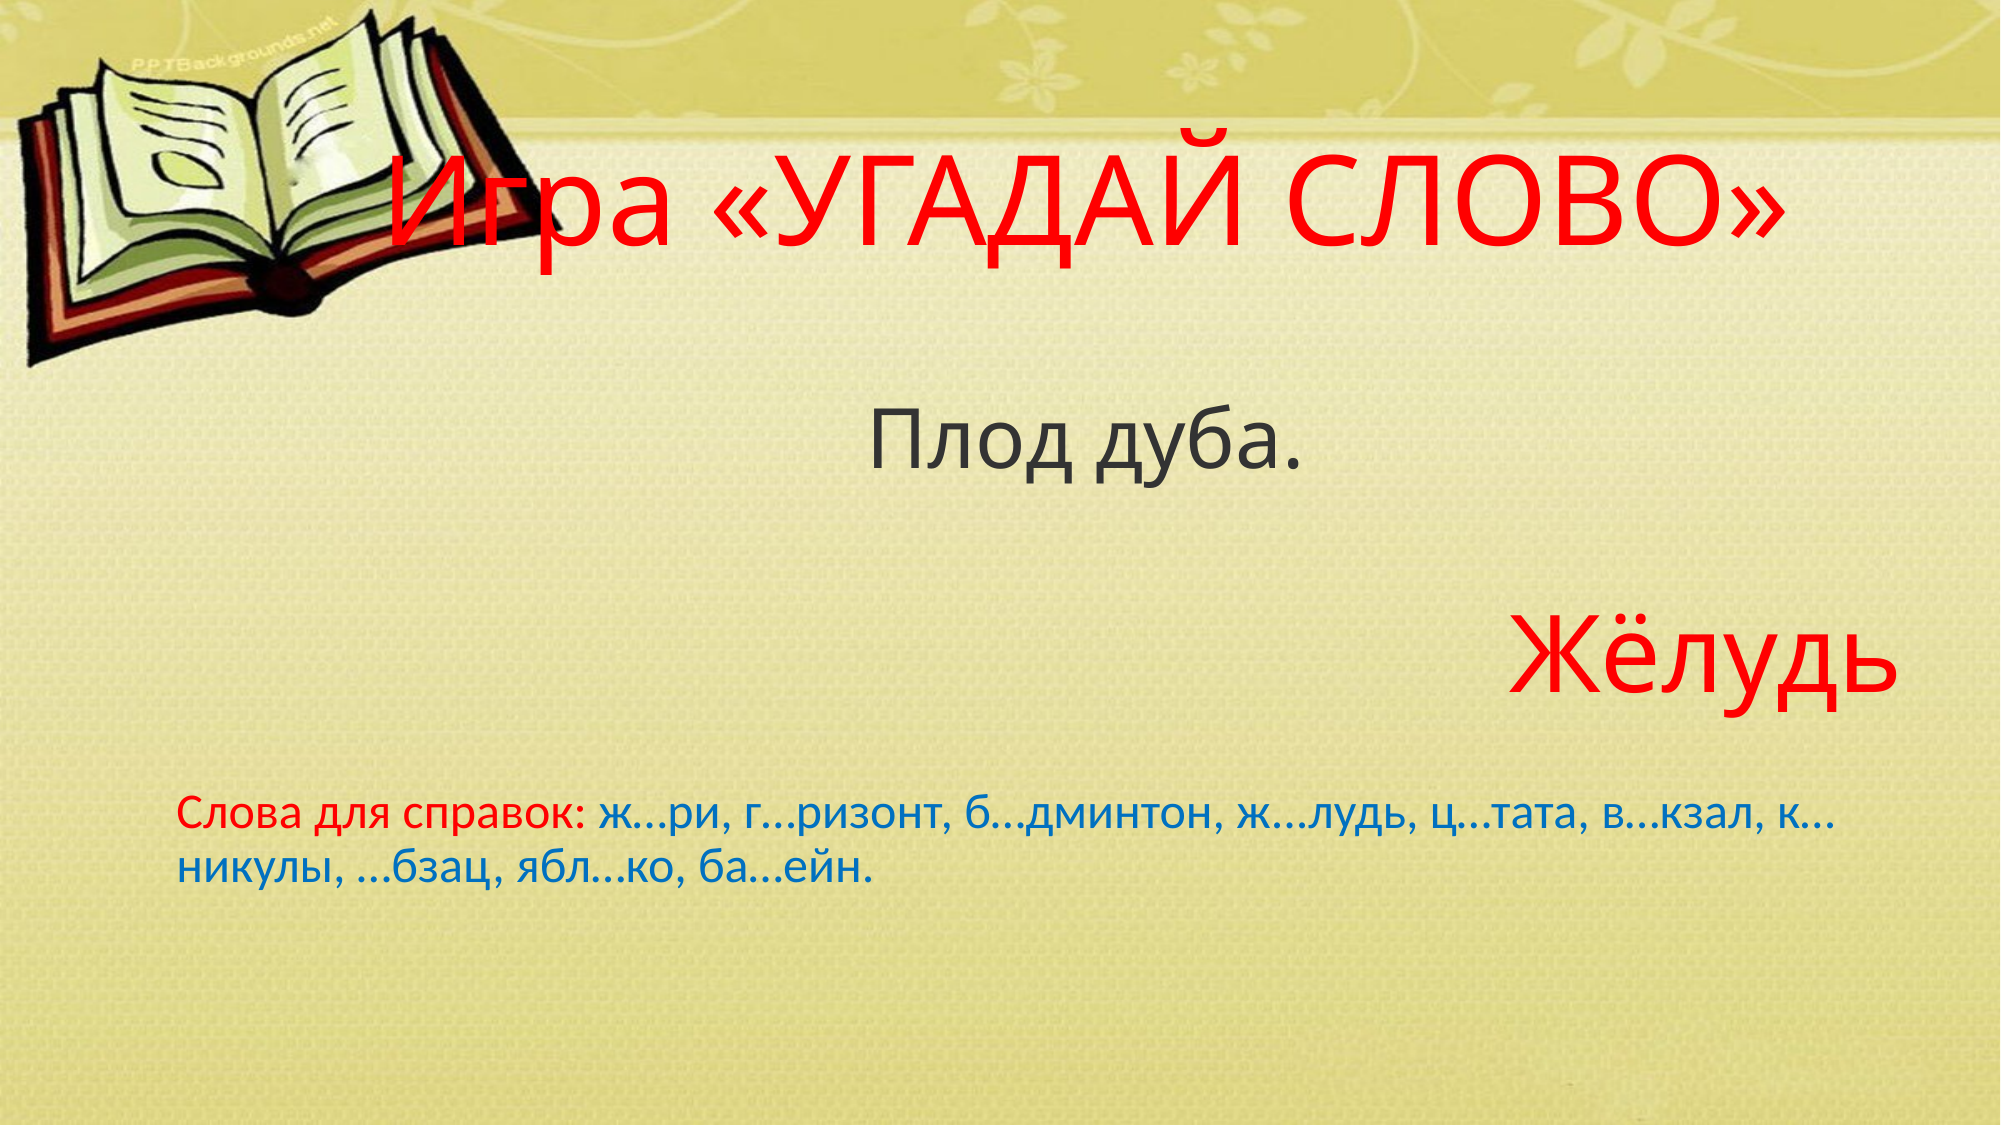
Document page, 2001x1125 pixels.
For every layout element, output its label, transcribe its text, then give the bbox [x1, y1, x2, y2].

list Плод дуба. [223, 388, 1949, 563]
picture [0, 0, 2001, 1125]
text_box Игра «УГАДАЙ СЛОВО» [223, 62, 1949, 281]
text_box Жёлудь [933, 592, 1918, 724]
text_box Слова для справок: ж…ри, г…ризонт, б…дминтон, ж...лудь, ц…тата, в…кзал, к…никулы, …бзац, ябл…ко, ба…ейн. [161, 777, 1887, 1024]
